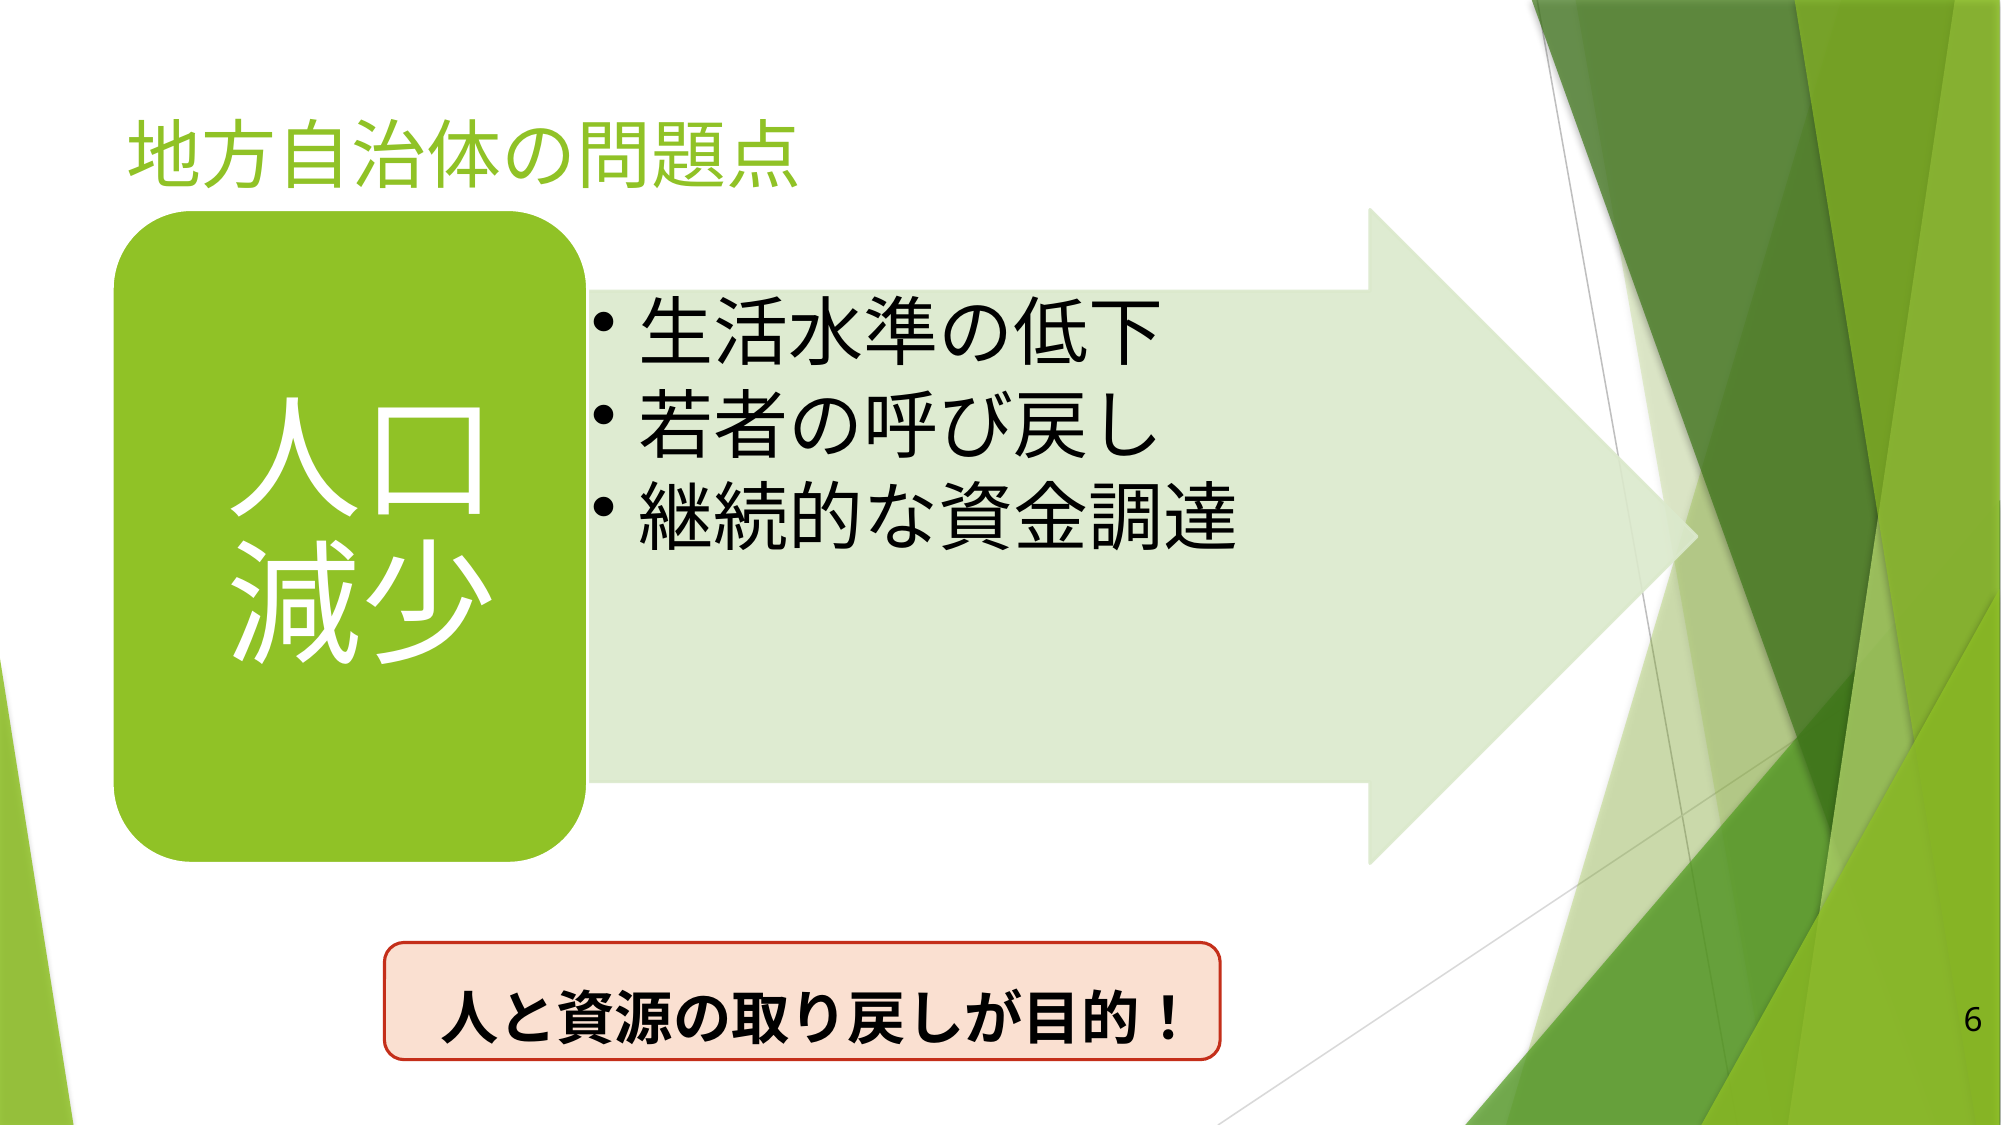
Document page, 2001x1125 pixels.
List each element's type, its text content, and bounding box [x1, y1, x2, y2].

slide_number 6 [1885, 991, 1998, 1051]
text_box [110, 208, 1699, 864]
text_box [383, 941, 1449, 1061]
title 地方自治体の問題点 [111, 99, 1522, 208]
